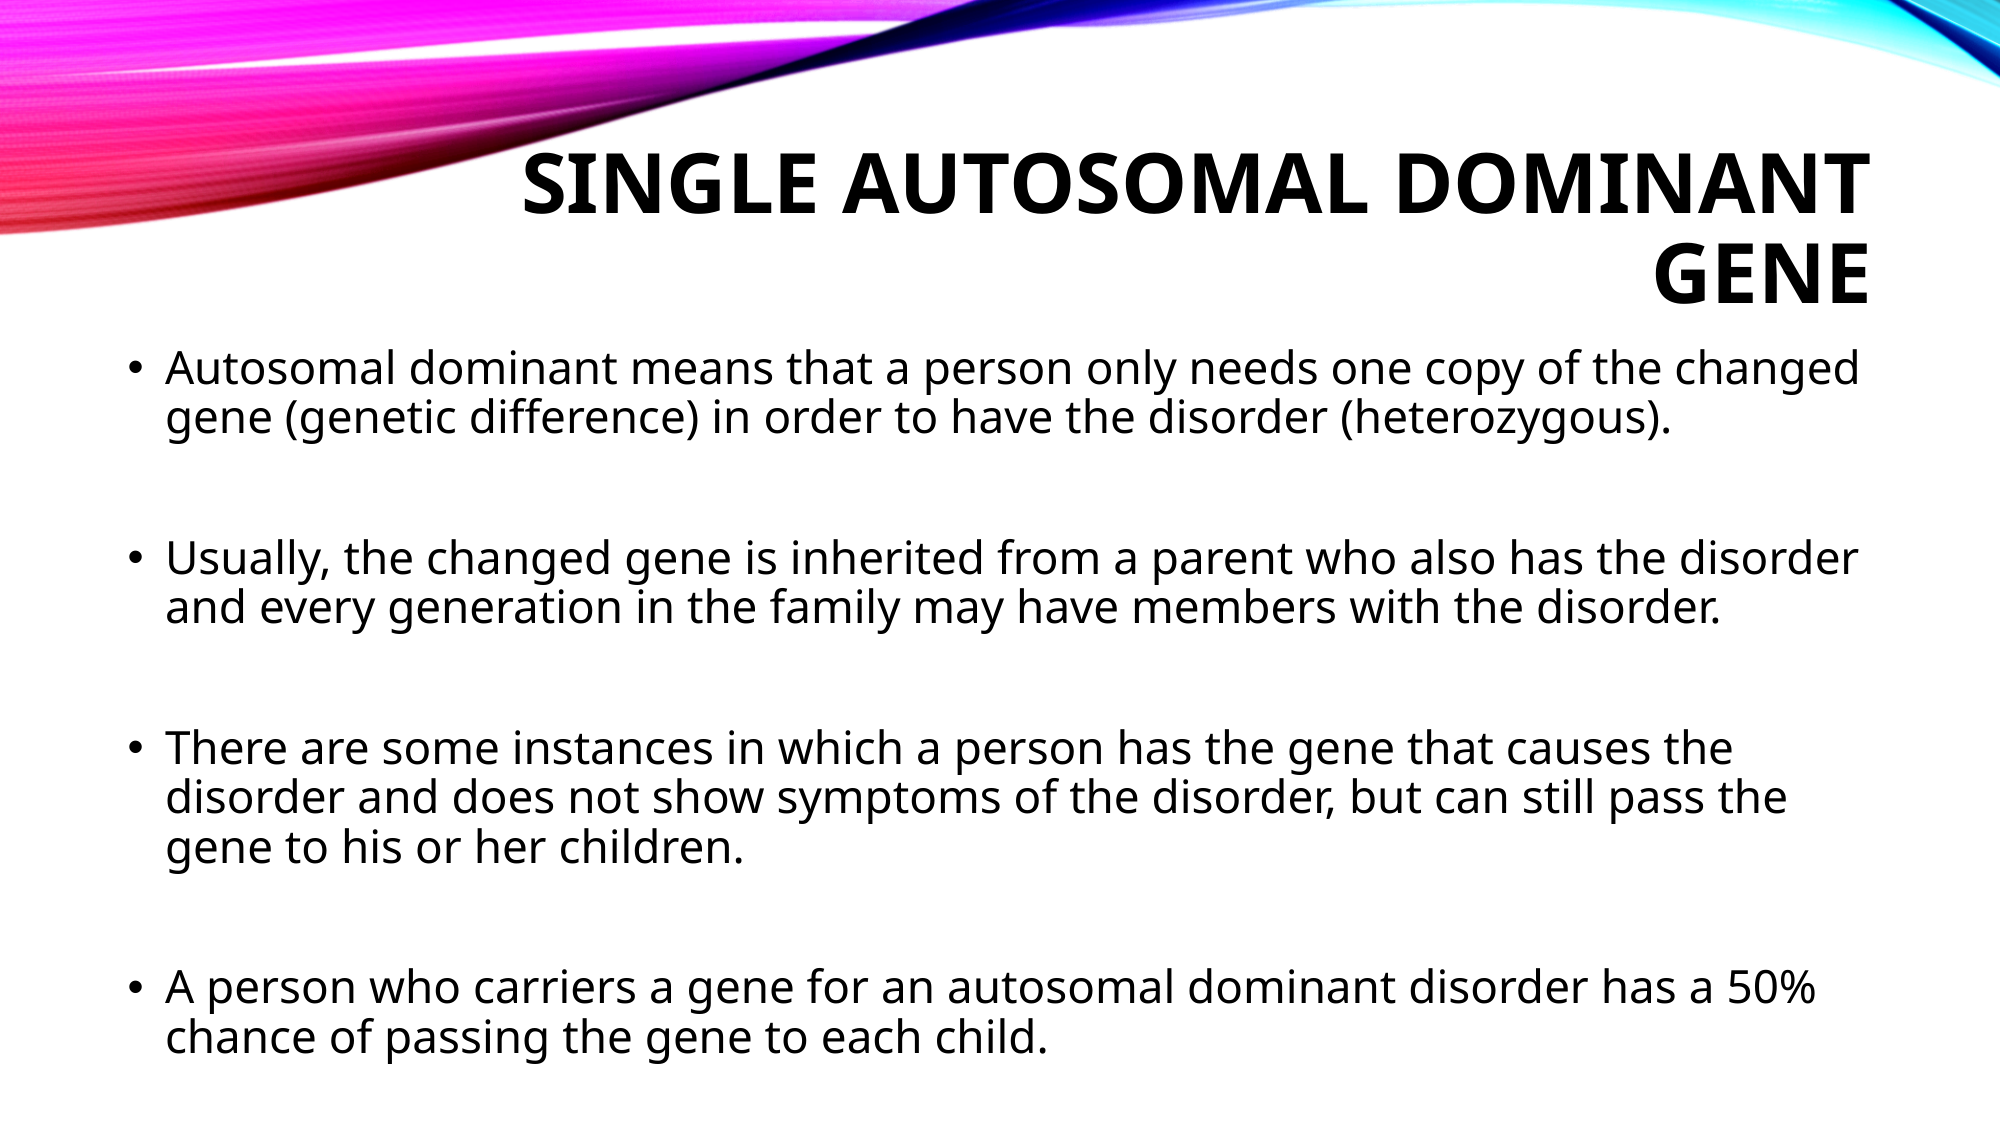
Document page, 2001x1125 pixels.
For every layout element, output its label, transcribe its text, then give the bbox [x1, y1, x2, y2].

picture [0, 0, 2000, 237]
title Single autosomal dominant gene [318, 125, 1888, 337]
list Autosomal dominant means that a person only needs one copy of the changed gene (genetic difference) in order to have the disorder (heterozygous). Usually, the changed gene is inherited from a parent who also has the disorder and every generation in the family may have members with the disorder. There are some instances in which a person has the gene that causes the disorder and does not show symptoms of the disorder, but can still pass the gene to his or her children. A person who carriers a gene for an autosomal dominant disorder has a 50% chance of passing the gene to each child. [112, 337, 1888, 1094]
picture [1910, 0, 2000, 45]
picture [1890, 0, 2000, 75]
